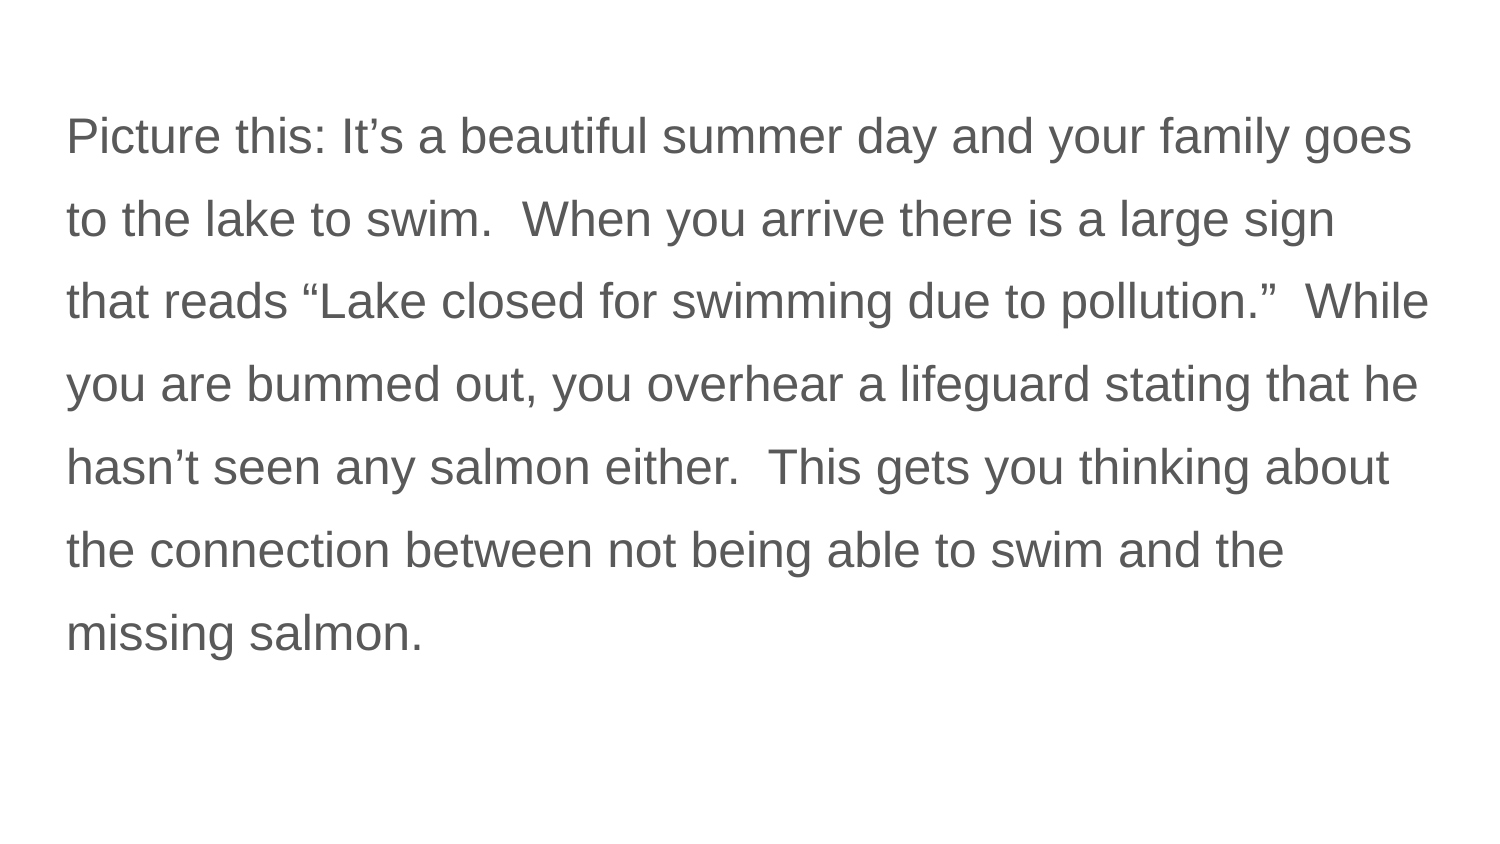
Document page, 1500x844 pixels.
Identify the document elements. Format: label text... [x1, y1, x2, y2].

subtitle Picture this: It’s a beautiful summer day and your family goes to the lake to swim. When you arrive there is a large sign that reads “Lake closed for swimming due to pollution.” While you are bummed out, you overhear a lifeguard stating that he hasn’t seen any salmon either. This gets you thinking about the connection between not being able to swim and the missing salmon. [51, 65, 1449, 809]
